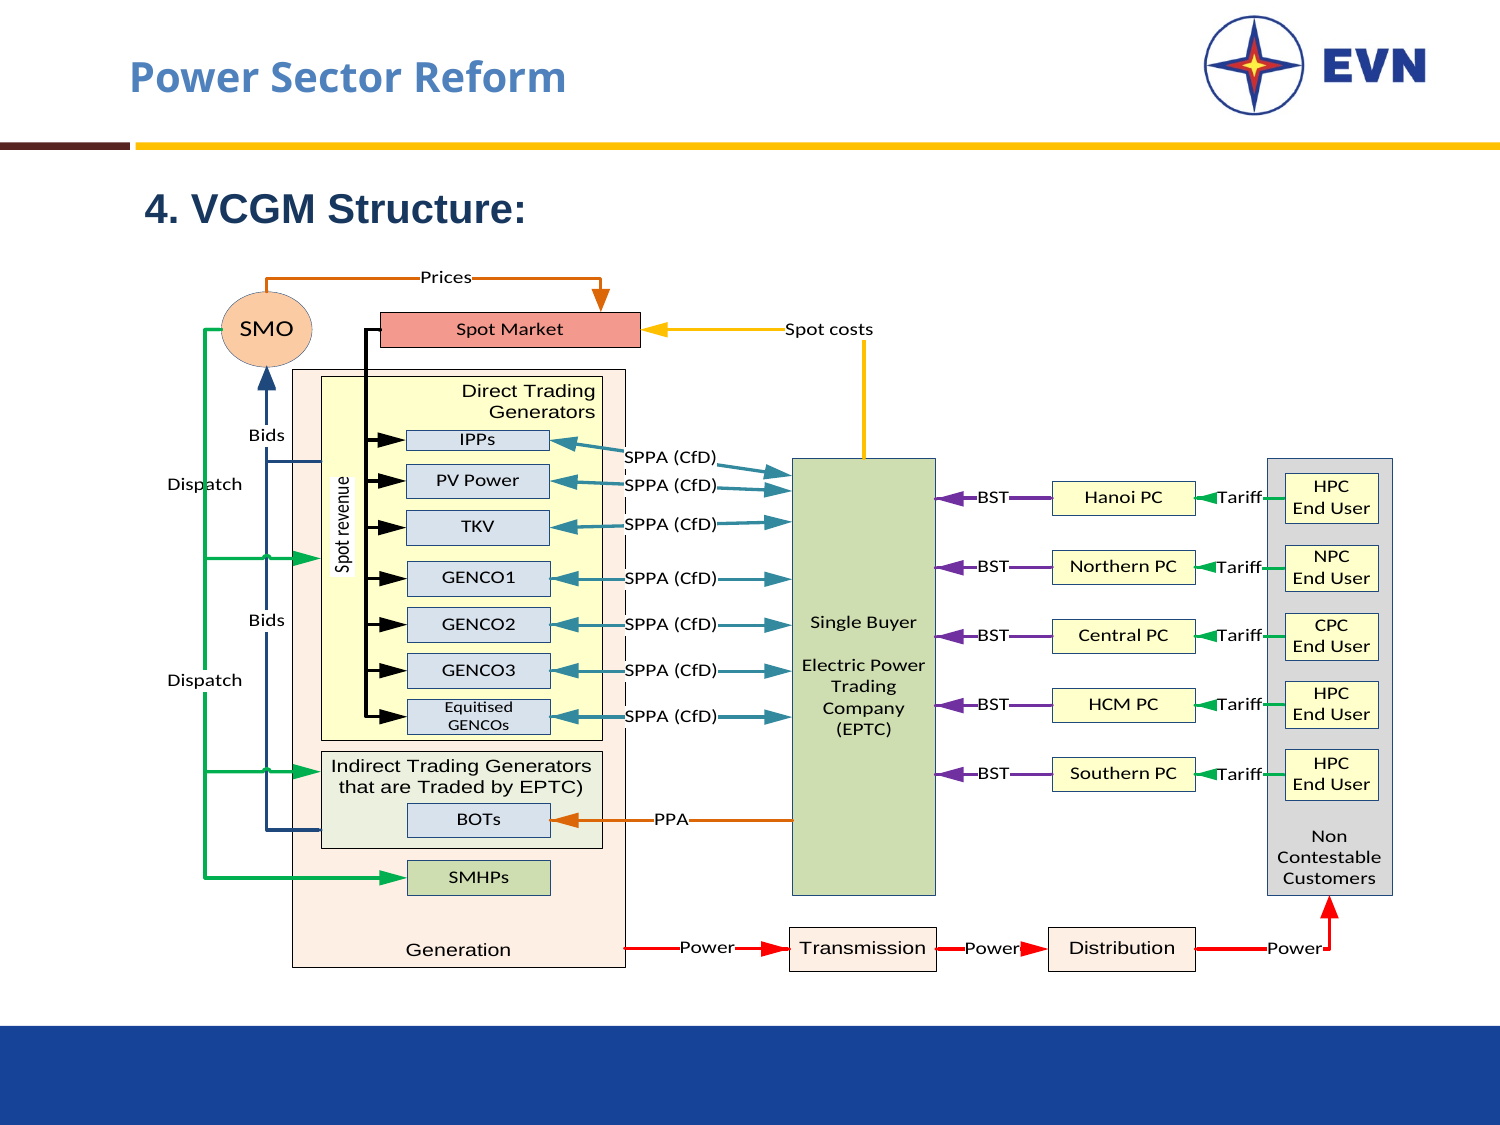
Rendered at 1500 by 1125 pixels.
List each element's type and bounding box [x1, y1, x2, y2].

text_box [0, 150, 1500, 1125]
picture [149, 252, 1395, 975]
text_box [0, 0, 1500, 142]
text_box [0, 142, 1500, 150]
